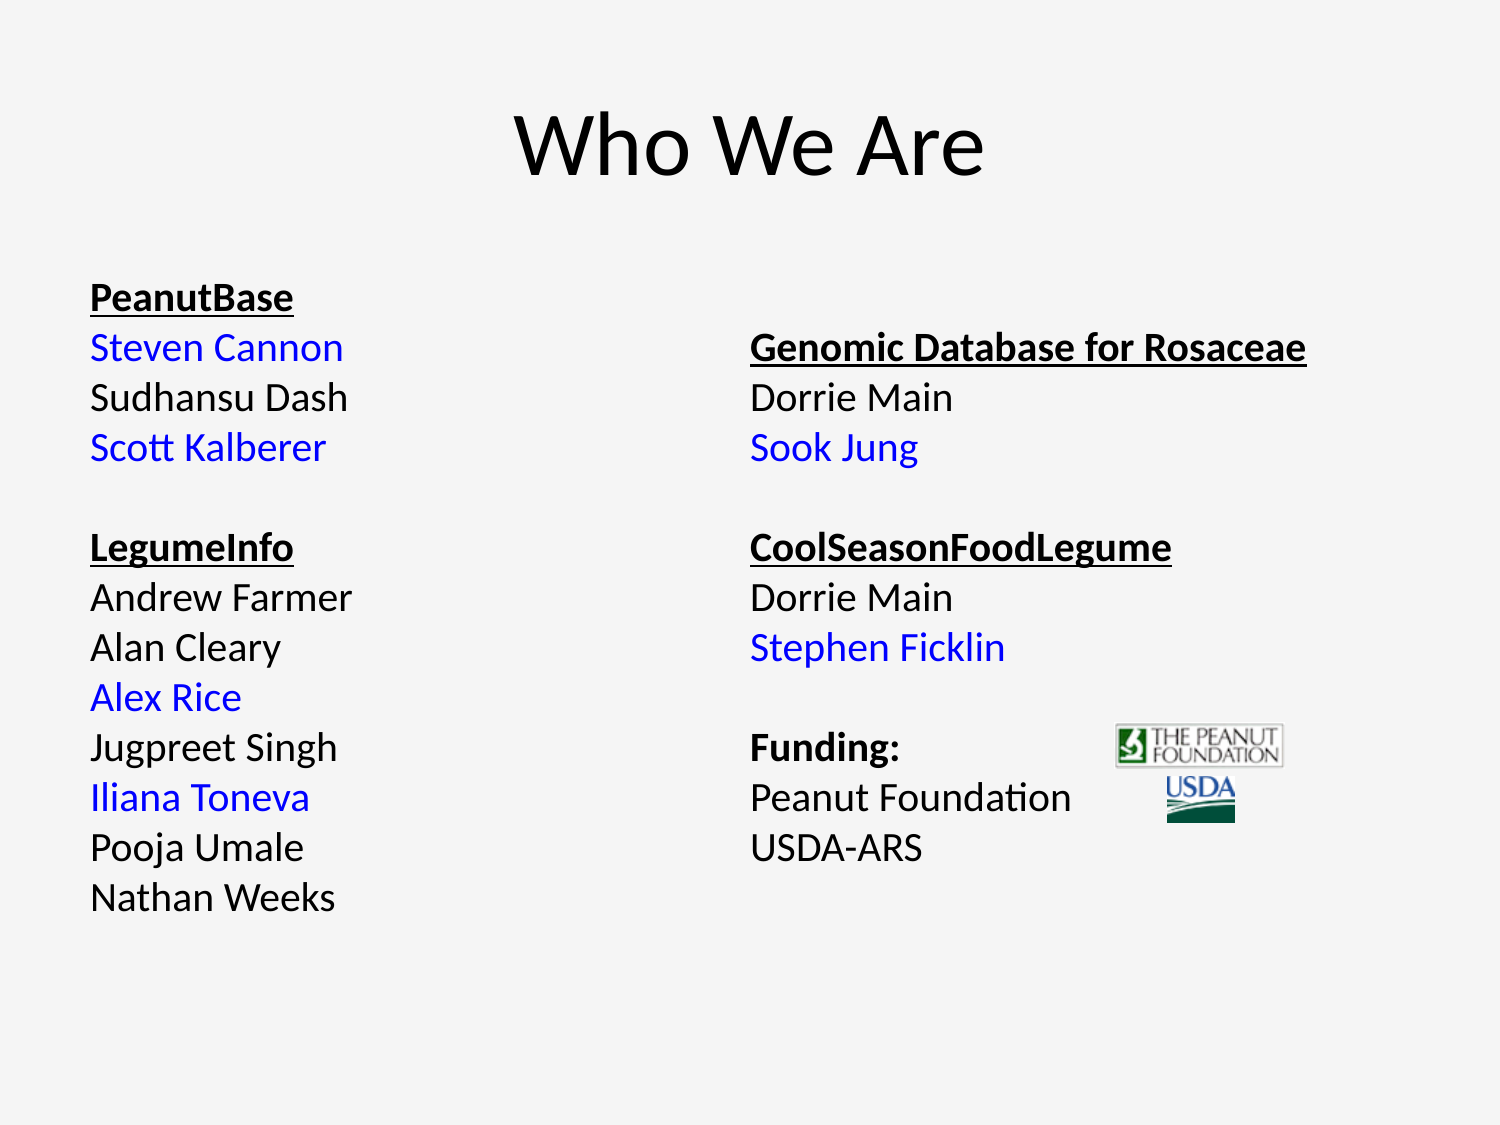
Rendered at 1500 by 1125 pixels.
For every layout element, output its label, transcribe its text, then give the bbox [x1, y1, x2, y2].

picture [1114, 721, 1285, 769]
title Who We Are [75, 45, 1425, 233]
picture [1167, 776, 1235, 824]
list PeanutBase Steven Cannon Sudhansu Dash Scott Kalberer LegumeInfo Andrew Farmer Alan Cleary Alex Rice Jugpreet Singh Iliana Toneva Pooja Umale Nathan Weeks Genomic Database for Rosaceae Dorrie Main Sook Jung CoolSeasonFoodLegume Dorrie Main Stephen Ficklin Funding: Peanut Foundation USDA-ARS [75, 262, 1425, 977]
